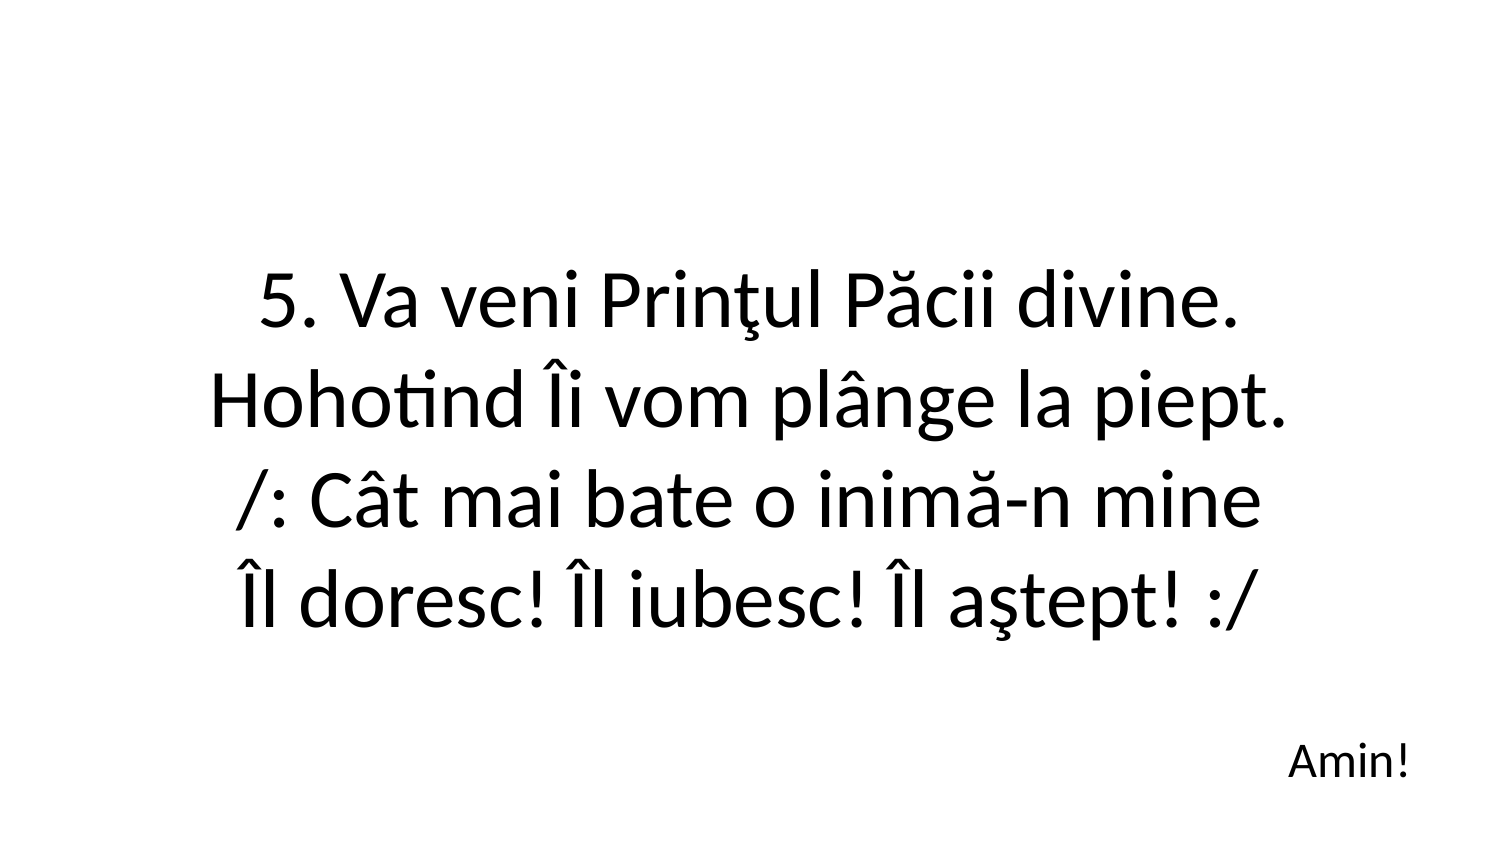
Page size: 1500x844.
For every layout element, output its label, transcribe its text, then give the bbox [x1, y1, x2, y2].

text_box Amin! [1273, 674, 1427, 795]
text_box 5. Va veni Prinţul Păcii divine. Hohotind Îi vom plânge la piept. /: Cât mai bate o inimă-n mine Îl doresc! Îl iubesc! Îl aştept! :/ [194, 192, 1306, 652]
